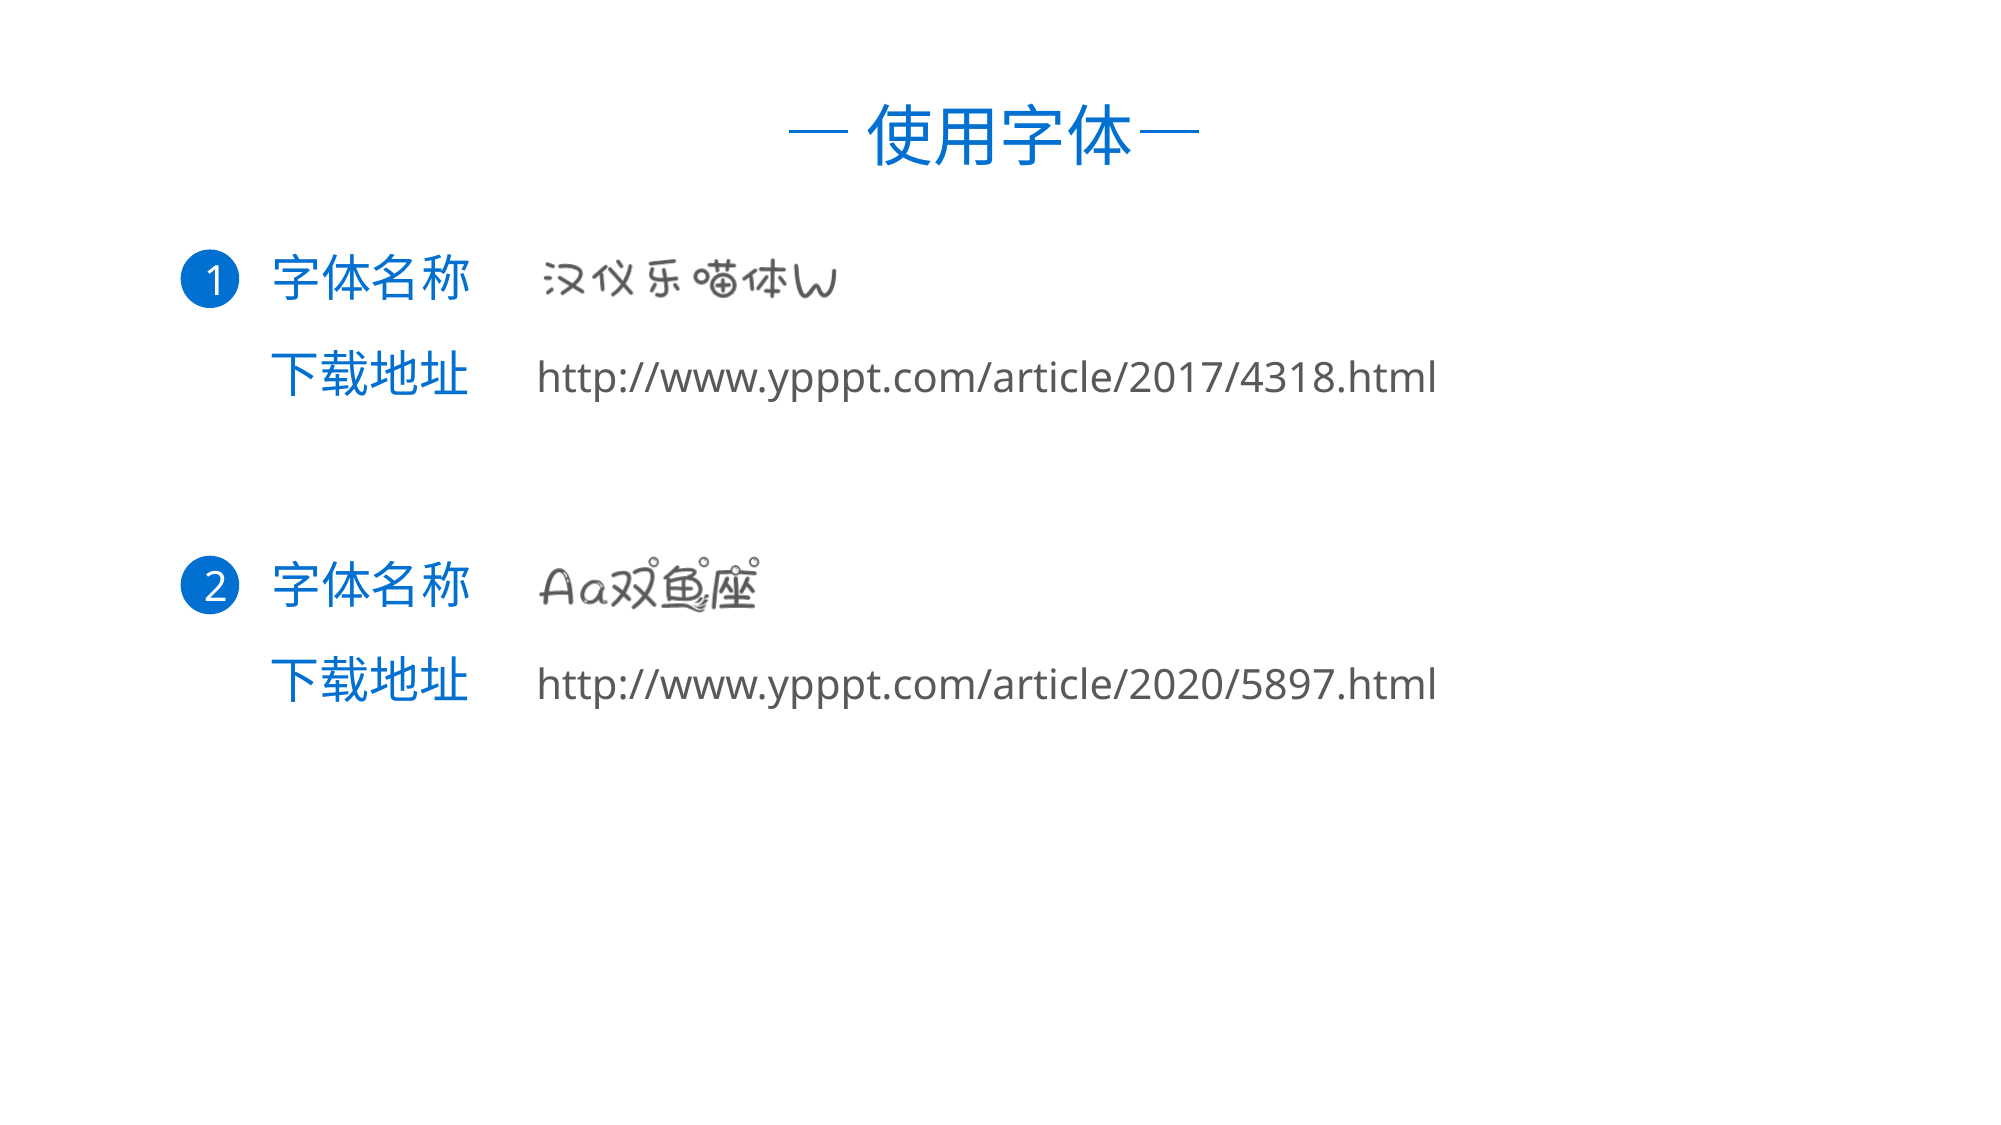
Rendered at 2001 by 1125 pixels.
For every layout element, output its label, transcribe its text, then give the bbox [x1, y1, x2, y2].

text_box 下载地址 [254, 641, 491, 716]
text_box 字体名称 [256, 239, 509, 315]
text_box http://www.ypppt.com/article/2020/5897.html [521, 650, 1558, 715]
text_box 下载地址 [254, 334, 491, 410]
text_box 使用字体 [830, 70, 1170, 182]
text_box http://www.ypppt.com/article/2017/4318.html [521, 343, 1558, 409]
text_box 2 [179, 554, 241, 616]
text_box 字体名称 [256, 545, 509, 621]
picture [509, 540, 793, 647]
picture [509, 236, 871, 344]
text_box 1 [179, 248, 241, 310]
